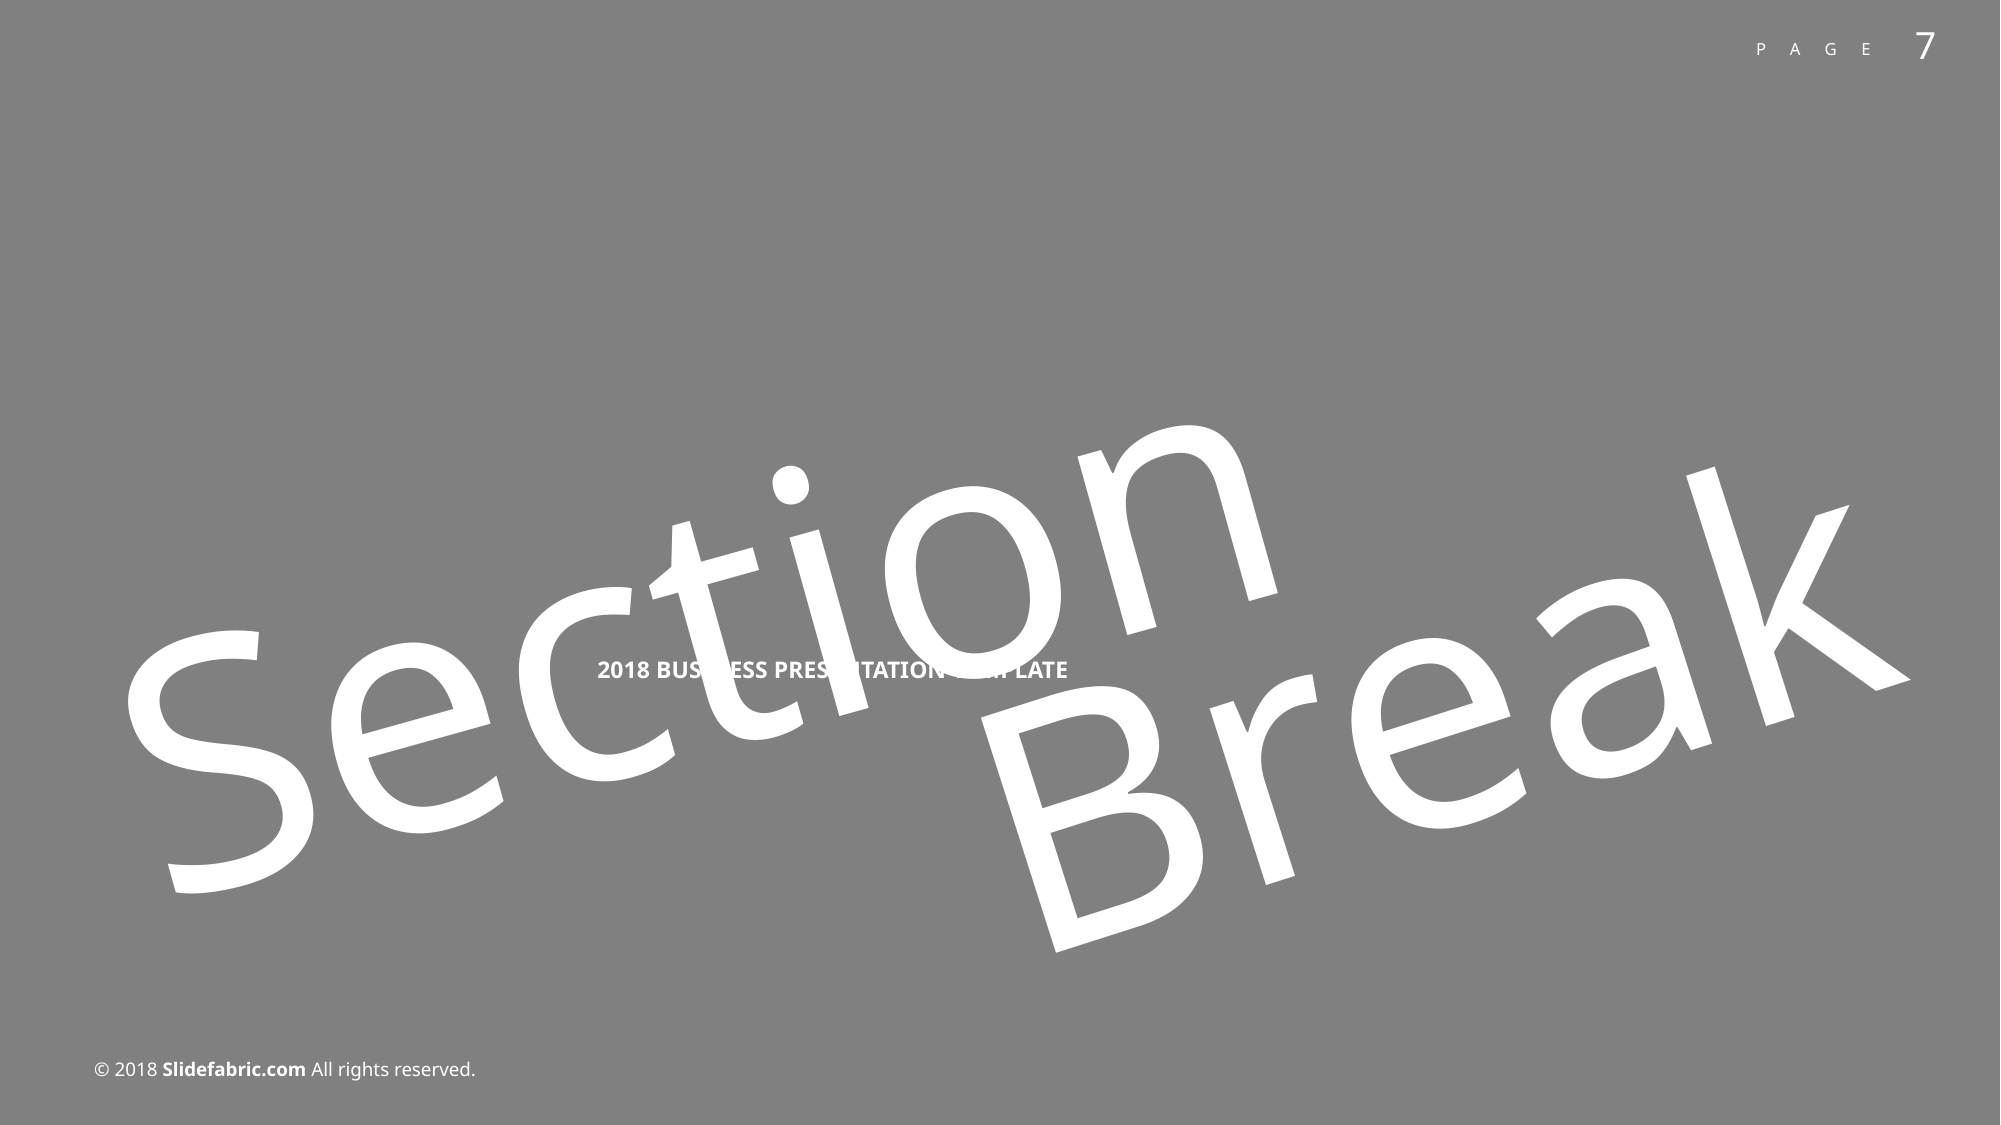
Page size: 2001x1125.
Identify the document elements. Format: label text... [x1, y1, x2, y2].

text_box Section [52, 242, 1298, 984]
text_box Break [903, 338, 1953, 1041]
text_box 2018 BUSINESS PRESENTATION TEMPLATE [582, 648, 922, 691]
